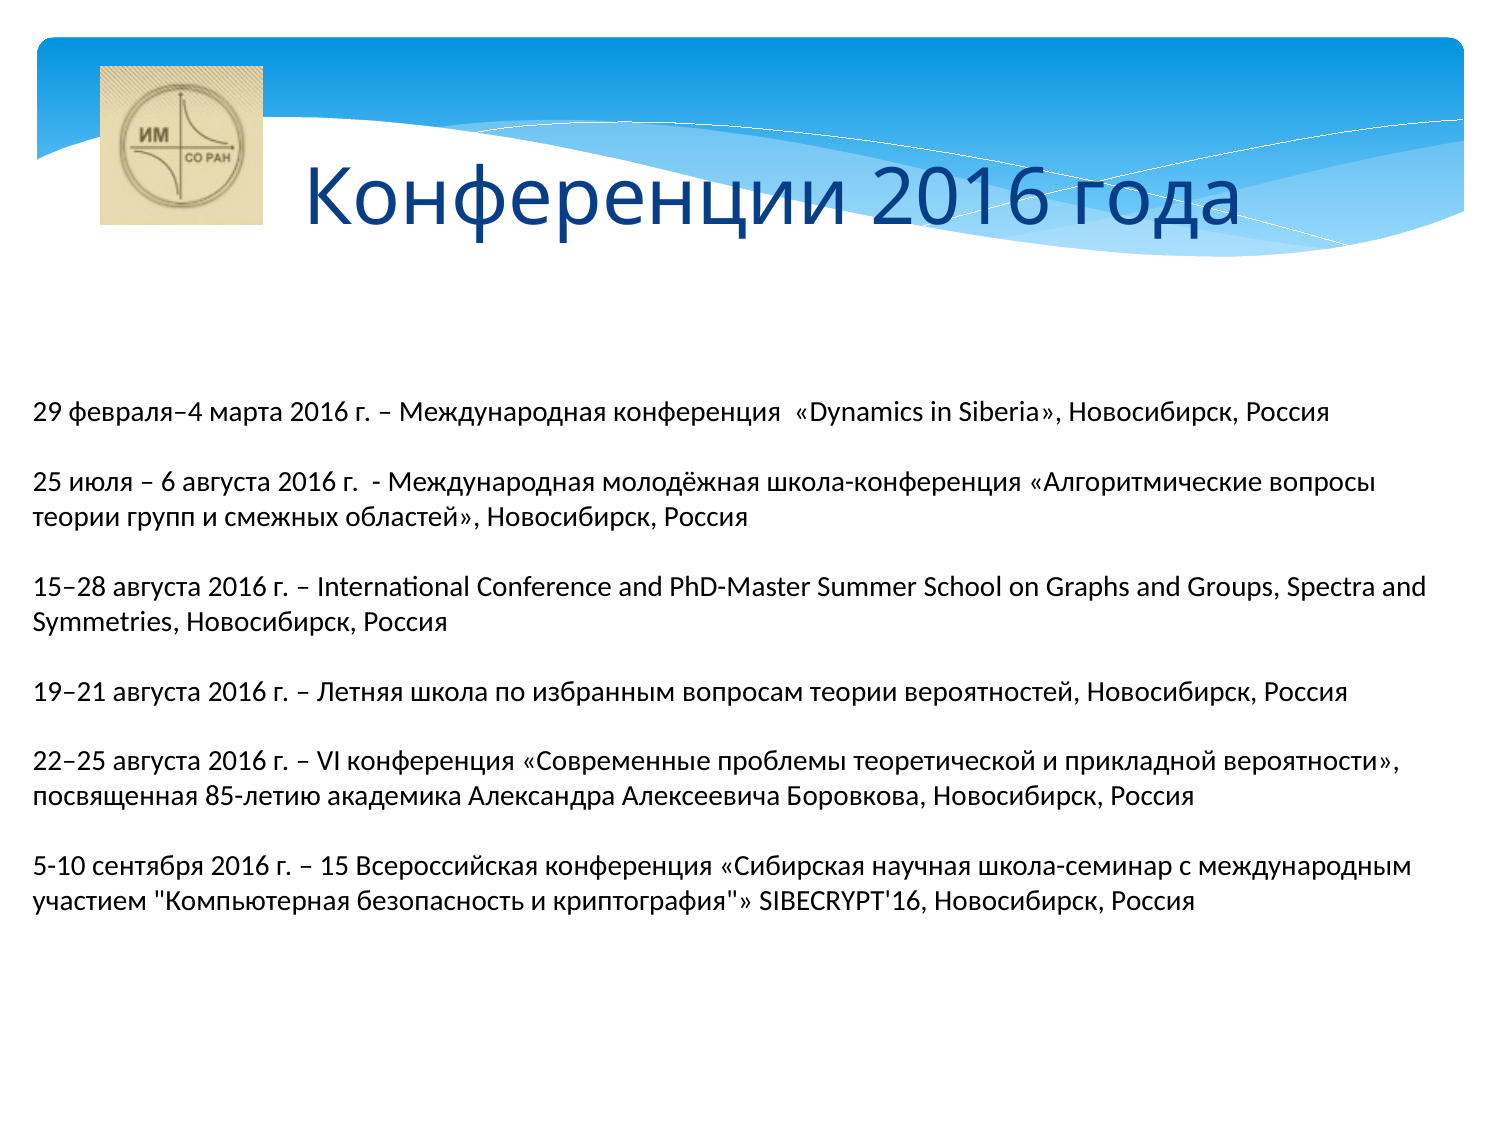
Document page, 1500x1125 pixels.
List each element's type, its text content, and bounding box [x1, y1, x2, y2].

text_box 29 февраля–4 марта 2016 г. – Международная конференция «Dynamics in Siberia», Новосибирск, Россия 25 июля – 6 августа 2016 г. - Международная молодёжная школа-конференция «Алгоритмические вопросы теории групп и смежных областей», Новосибирск, Россия 15–28 августа 2016 г. – International Conference and PhD-Master Summer School on Graphs and Groups, Spectra and Symmetries, Новосибирск, Россия 19–21 августа 2016 г. – Летняя школа по избранным вопросам теории вероятностей, Новосибирск, Россия 22–25 августа 2016 г. – VI конференция «Современные проблемы теоретической и прикладной вероятности», посвященная 85-летию академика Александра Алексеевича Боровкова, Новосибирск, Россия 5-10 сентября 2016 г. – 15 Всероссийская конференция «Сибирская научная школа-семинар с международным участием "Компьютерная безопасность и криптография"» SIBECRYPT'16, Новосибирск, Россия [17, 384, 1459, 924]
picture [99, 67, 263, 225]
text_box Конференции 2016 года [289, 42, 1431, 243]
